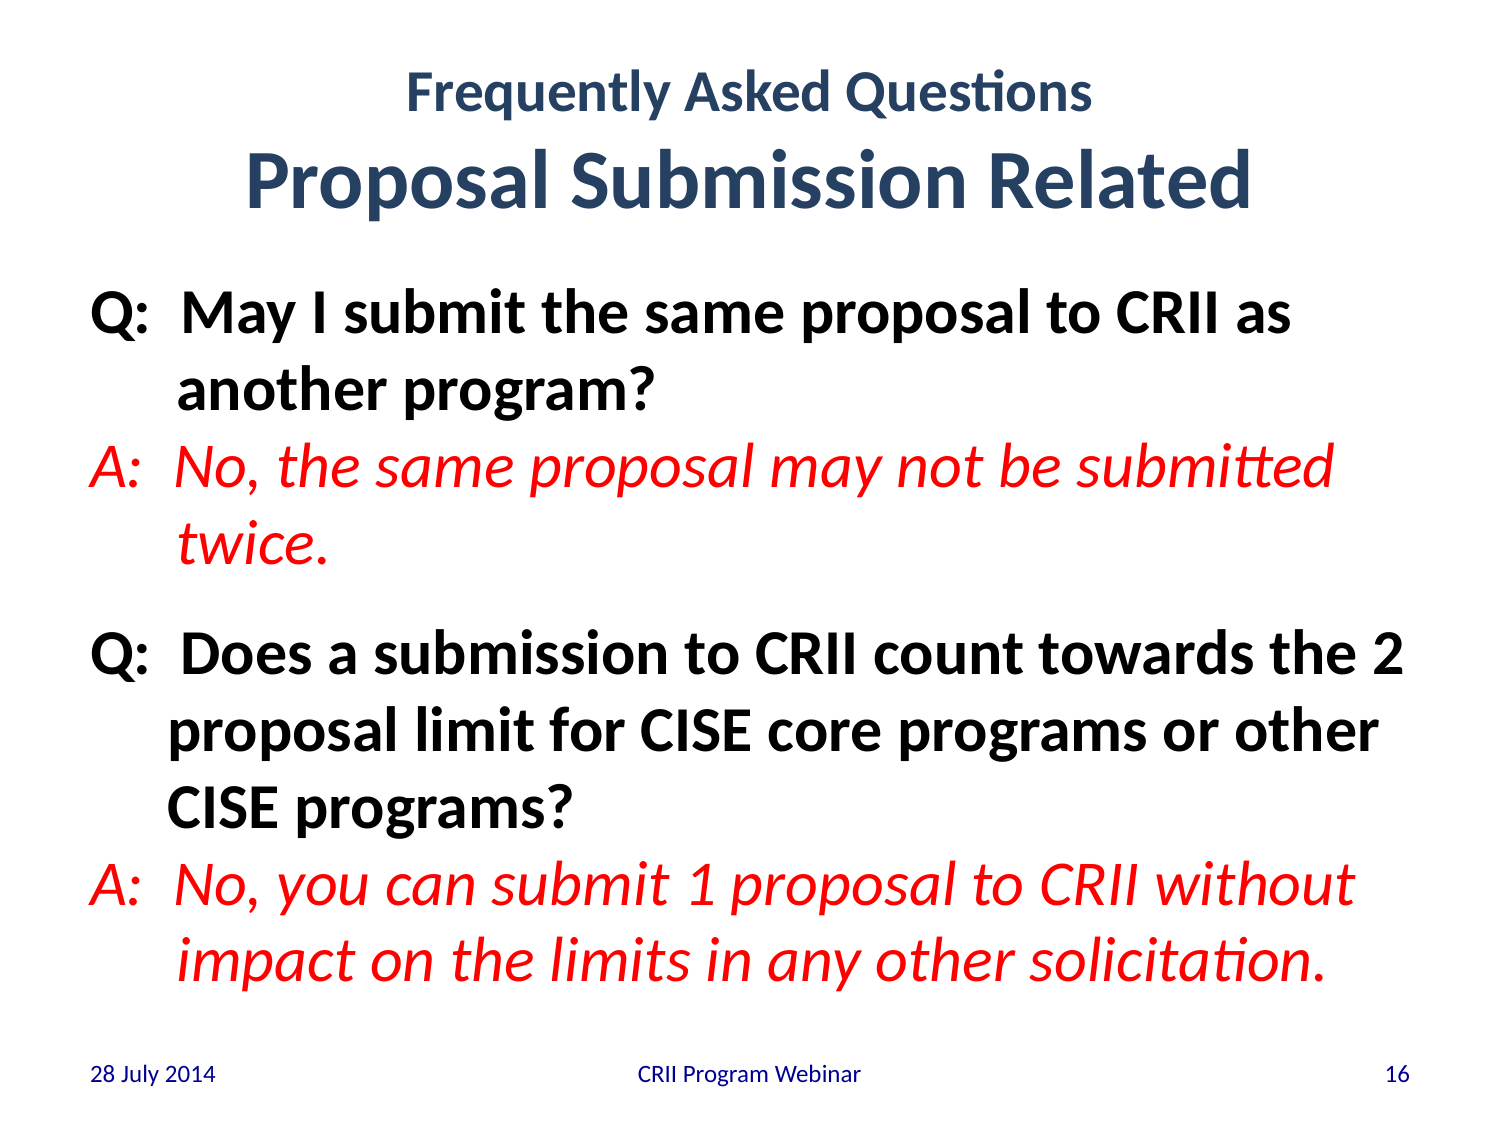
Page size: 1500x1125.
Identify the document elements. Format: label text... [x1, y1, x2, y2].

list Q: May I submit the same proposal to CRII as another program? A: No, the same proposal may not be submitted twice. Q: Does a submission to CRII count towards the 2 proposal limit for CISE core programs or other CISE programs? A: No, you can submit 1 proposal to CRII without impact on the limits in any other solicitation. [75, 262, 1425, 1005]
footer CRII Program Webinar [512, 1042, 988, 1103]
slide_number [75, 1042, 425, 1103]
slide_number 16 [1074, 1042, 1425, 1103]
title Frequently Asked Questions Proposal Submission Related [75, 45, 1425, 233]
